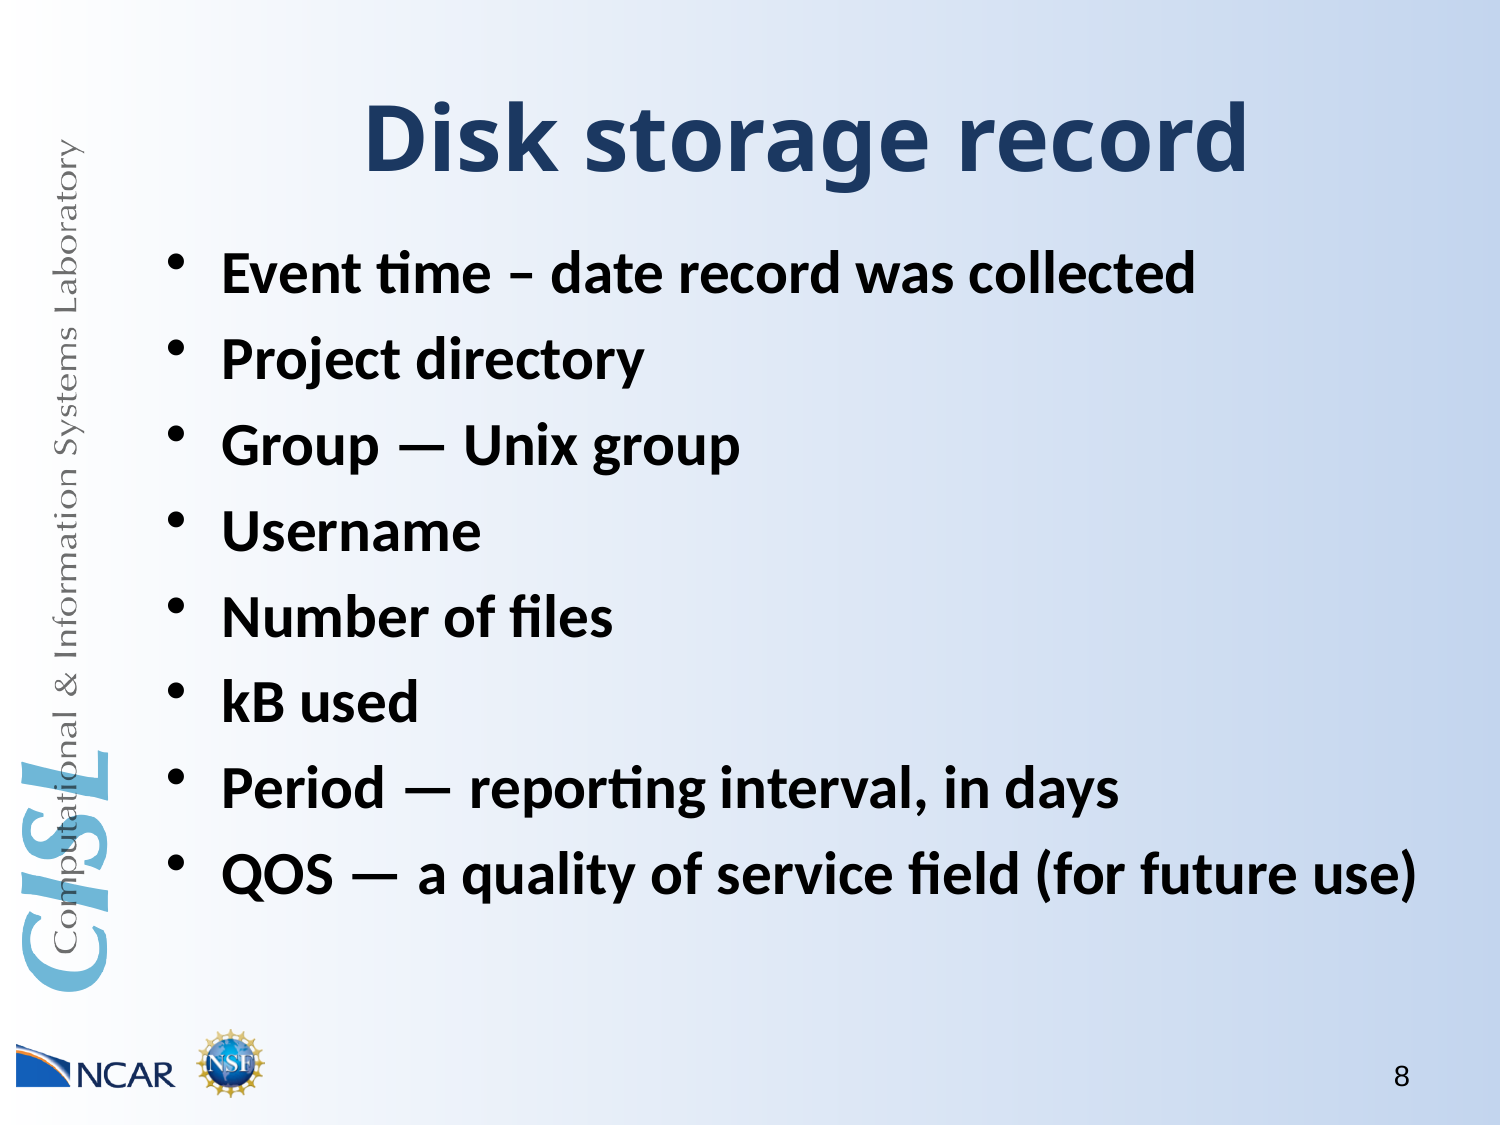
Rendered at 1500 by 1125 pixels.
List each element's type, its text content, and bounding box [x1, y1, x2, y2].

slide_number 8 [1074, 1021, 1426, 1101]
picture [16, 112, 134, 1012]
picture [196, 1028, 265, 1098]
list Event time – date record was collected Project directory Group — Unix group Username Number of files kB used Period — reporting interval, in days QOS — a quality of service field (for future use) [150, 224, 1463, 968]
title Disk storage record [150, 44, 1463, 224]
picture [16, 1039, 180, 1090]
